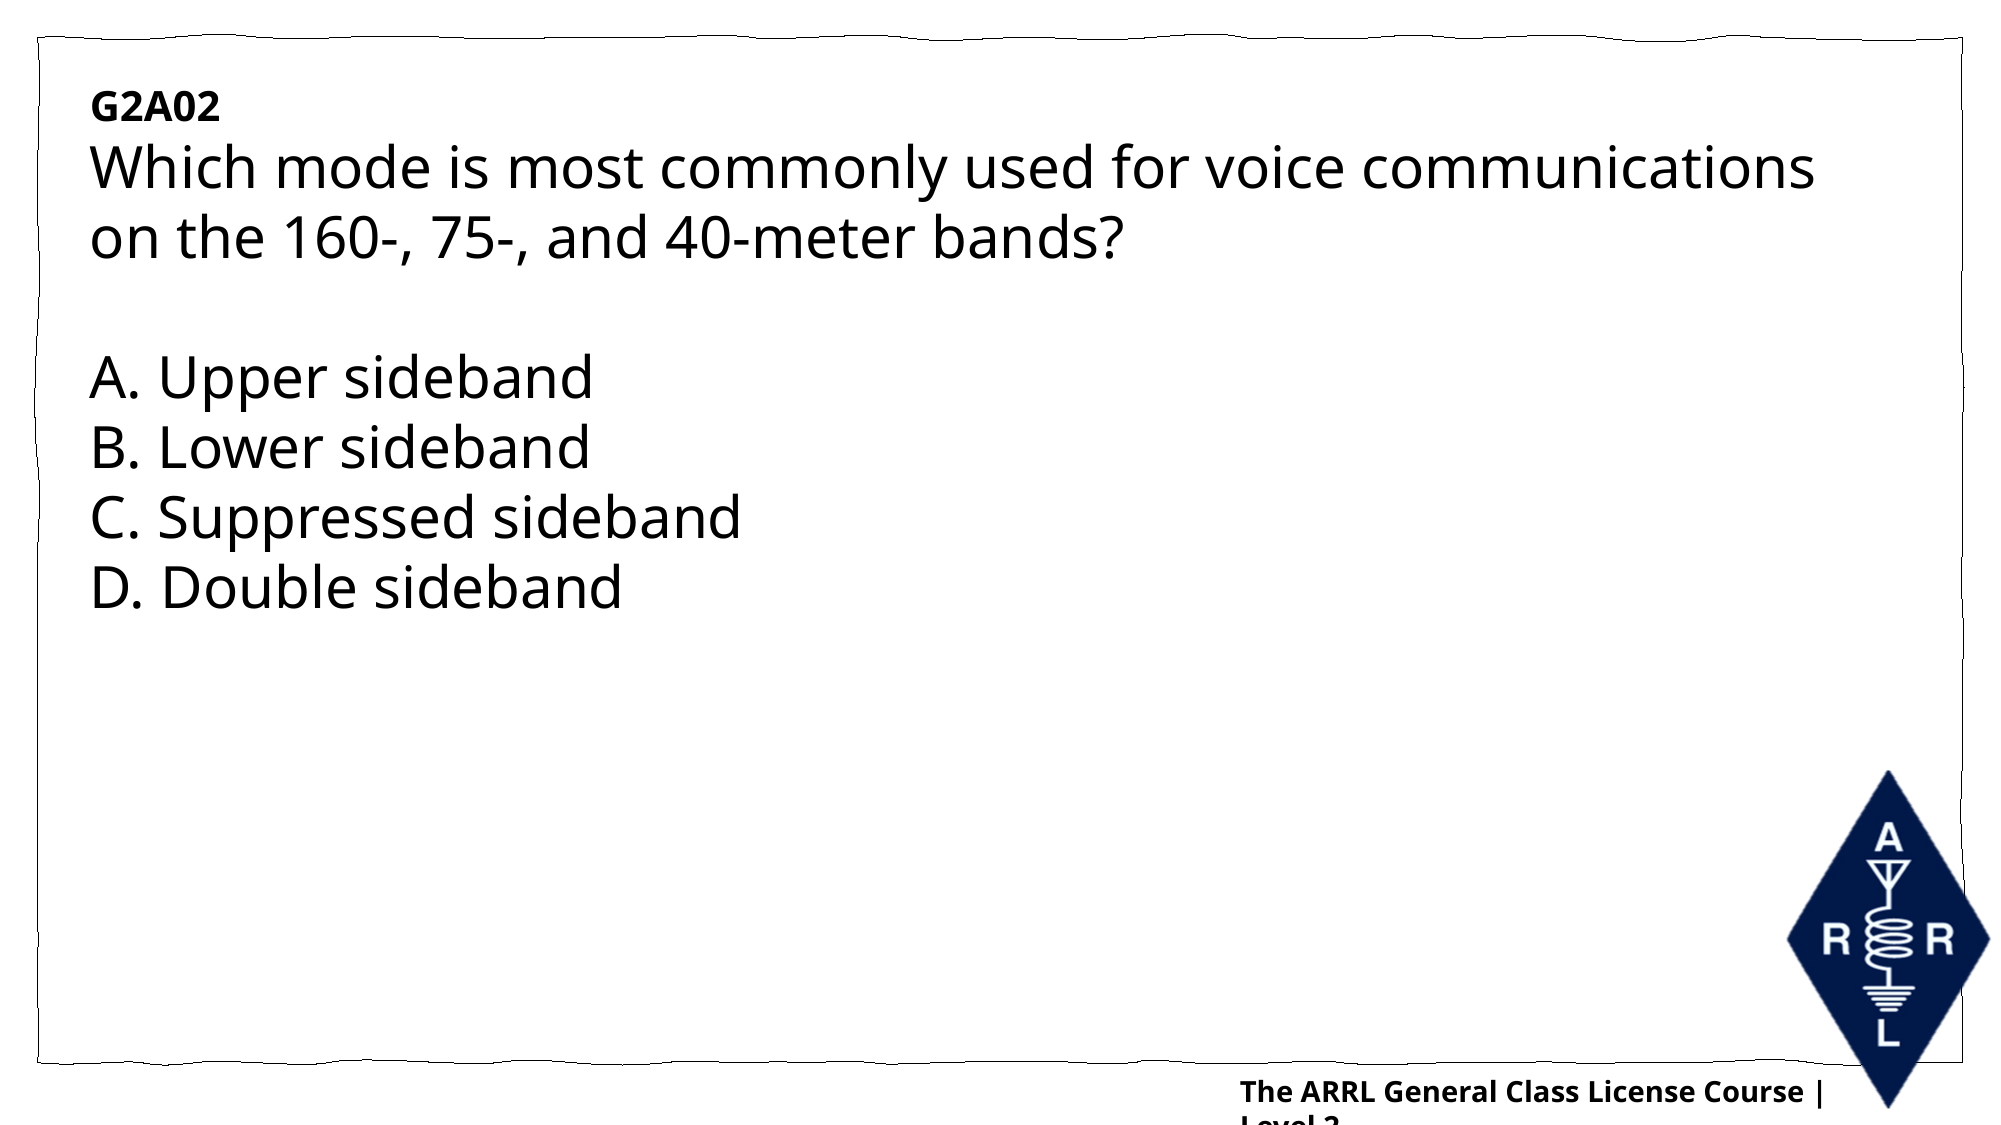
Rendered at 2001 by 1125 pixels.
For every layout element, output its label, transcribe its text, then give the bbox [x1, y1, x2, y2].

text_box G2A02 Which mode is most commonly used for voice communications on the 160-, 75-, and 40-meter bands? A. Upper sideband B. Lower sideband C. Suppressed sideband D. Double sideband [75, 72, 1850, 628]
picture [1773, 752, 1999, 1125]
